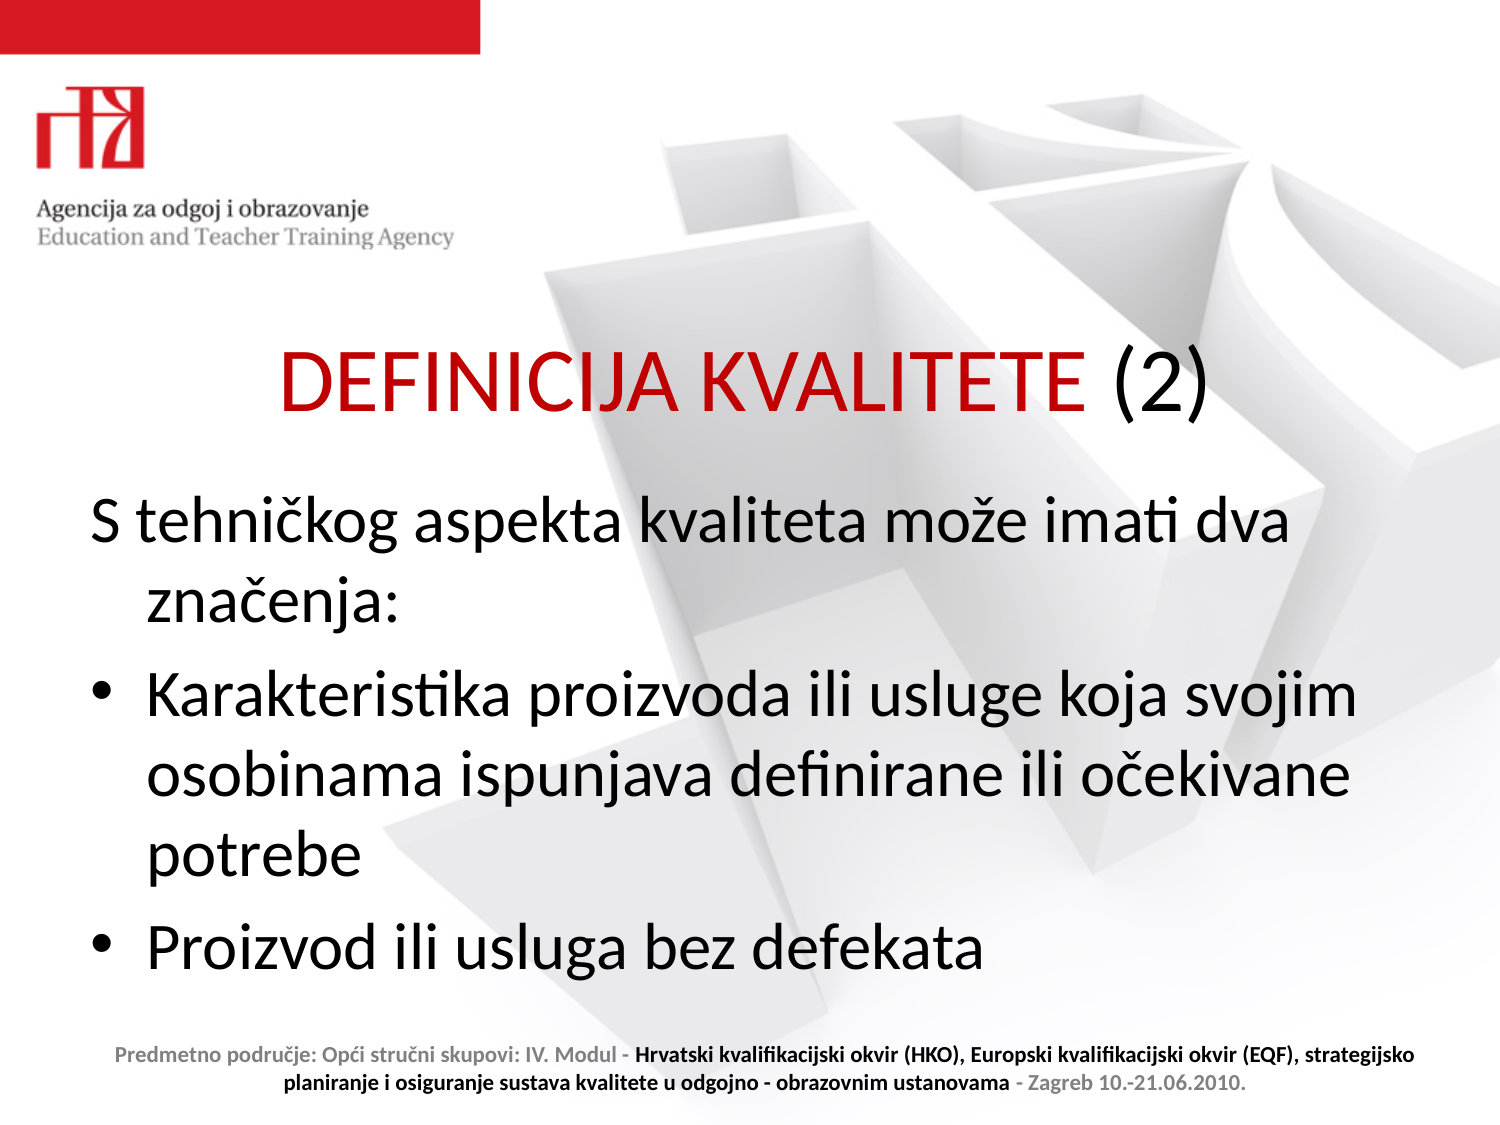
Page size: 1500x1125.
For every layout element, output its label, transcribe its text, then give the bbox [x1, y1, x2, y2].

list S tehničkog aspekta kvaliteta može imati dva značenja: Karakteristika proizvoda ili usluge koja svojim osobinama ispunjava definirane ili očekivane potrebe Proizvod ili usluga bez defekata [75, 468, 1425, 1005]
picture [0, 0, 1500, 1125]
title DEFINICIJA KVALITETE (2) [70, 281, 1421, 469]
